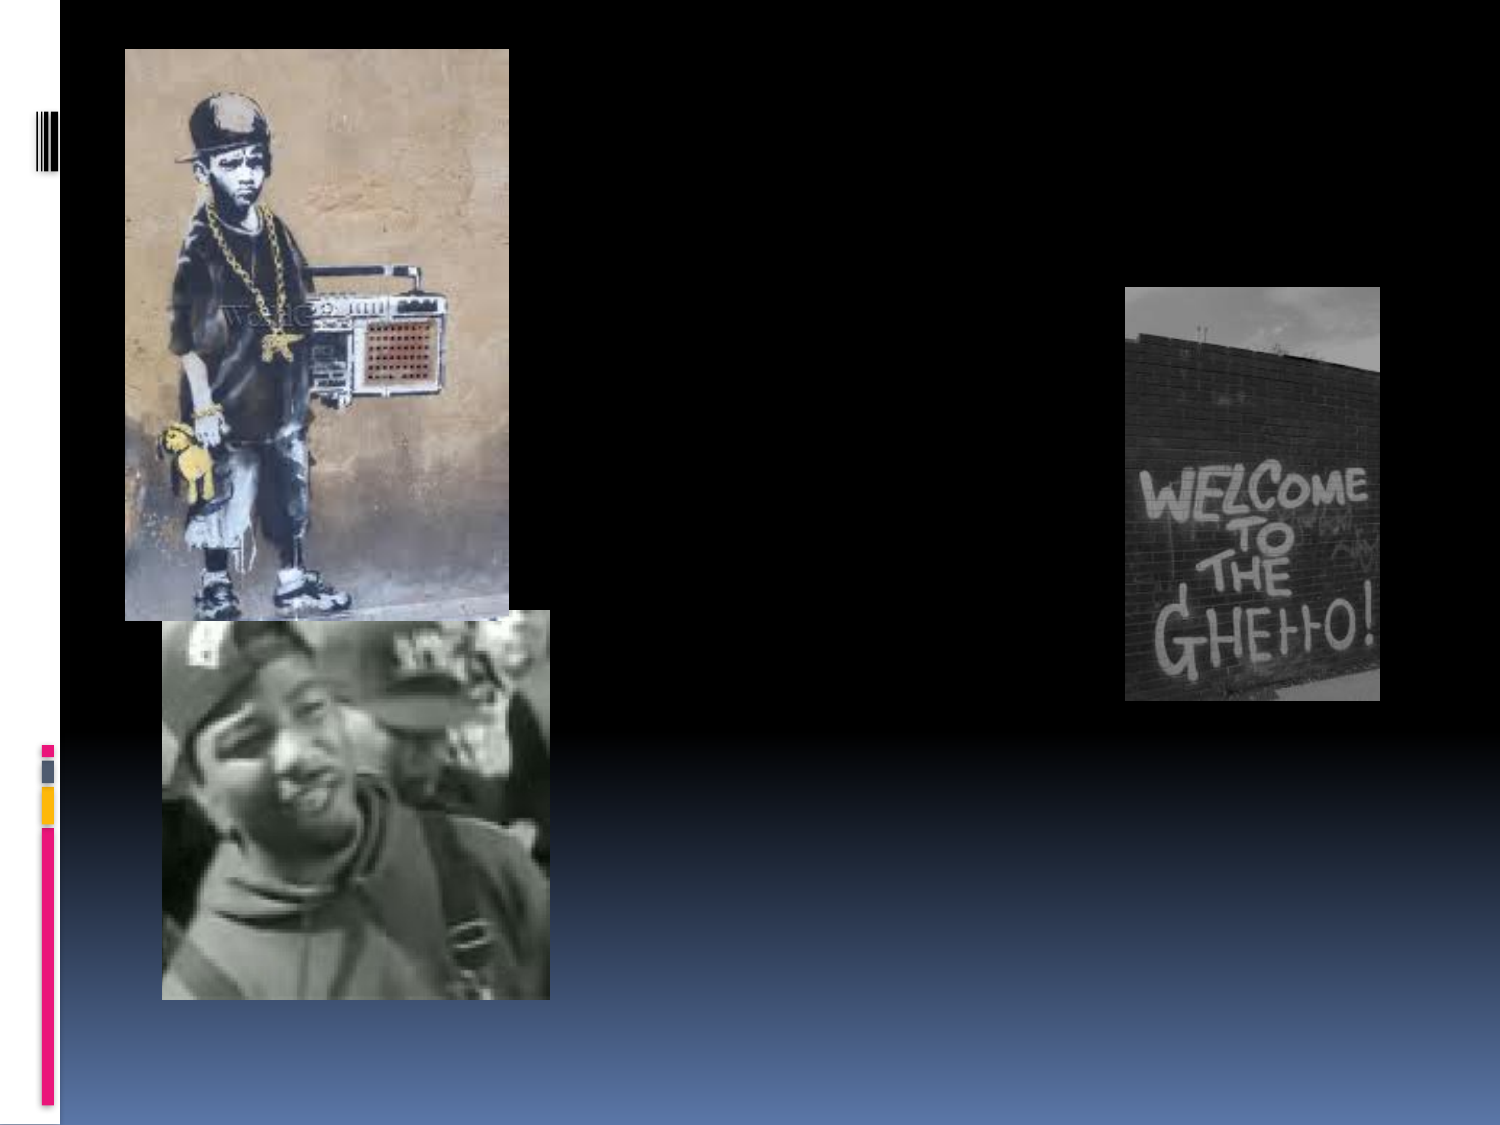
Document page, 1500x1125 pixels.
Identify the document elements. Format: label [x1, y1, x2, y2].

picture [1124, 287, 1380, 701]
picture [124, 49, 551, 1001]
